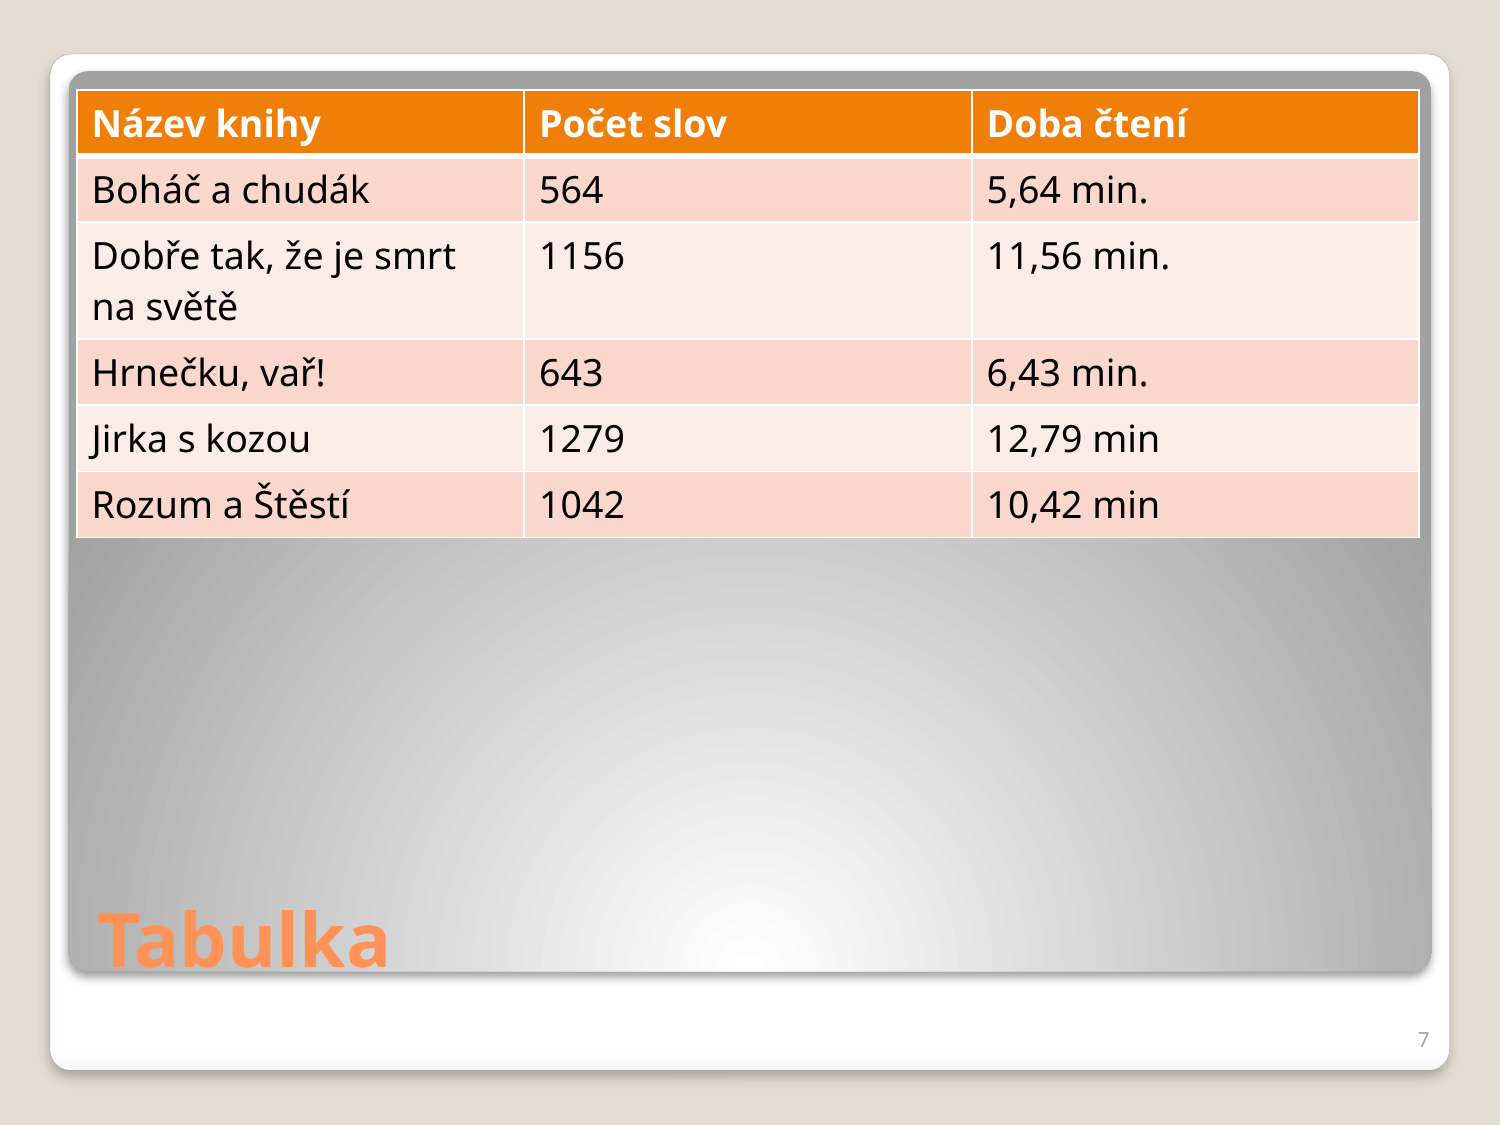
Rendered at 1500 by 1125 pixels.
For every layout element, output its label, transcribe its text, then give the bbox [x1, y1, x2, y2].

table_cell 1042 [525, 472, 971, 537]
table_cell Rozum a Štěstí [78, 472, 523, 537]
table_cell 564 [525, 159, 971, 221]
table_cell 1279 [525, 406, 971, 471]
title Tabulka [82, 817, 1425, 990]
slide_number 7 [1369, 1002, 1445, 1063]
table_cell Boháč a chudák [78, 159, 523, 221]
table_cell 12,79 min [973, 406, 1418, 471]
table_cell 11,56 min. [973, 223, 1418, 338]
table_cell 6,43 min. [973, 340, 1418, 404]
table_cell 1156 [525, 223, 971, 338]
table_cell 10,42 min [973, 472, 1418, 537]
table_cell Hrnečku, vař! [78, 340, 523, 404]
table_header Název knihy [78, 91, 523, 153]
table_header Počet slov [525, 91, 971, 153]
table_cell 643 [525, 340, 971, 404]
table_cell Jirka s kozou [78, 406, 523, 471]
table_cell 5,64 min. [973, 159, 1418, 221]
table_header Doba čtení [973, 91, 1418, 153]
table_cell Dobře tak, že je smrt na světě [78, 223, 523, 338]
